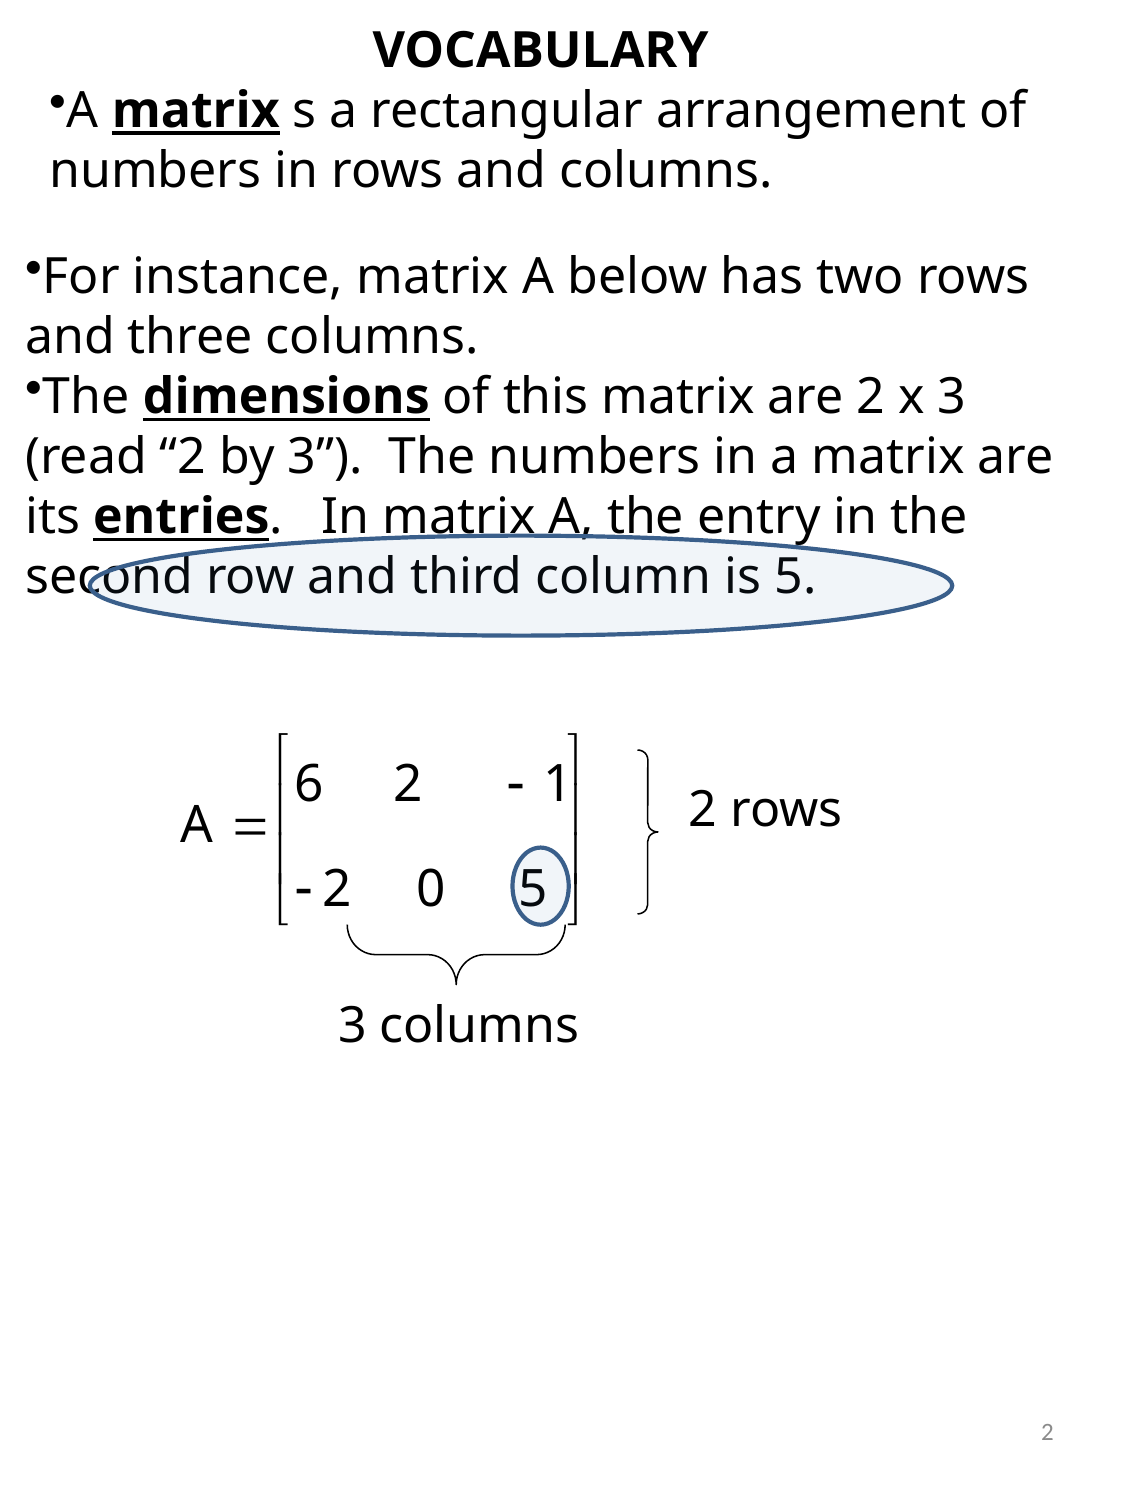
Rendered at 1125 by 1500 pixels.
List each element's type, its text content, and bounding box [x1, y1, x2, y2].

text_box [87, 533, 955, 638]
slide_number 2 [806, 1390, 1069, 1471]
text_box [174, 722, 599, 938]
text_box For instance, matrix A below has two rows and three columns. The dimensions of this matrix are 2 x 3 (read “2 by 3”). The numbers in a matrix are its entries. In matrix A, the entry in the second row and third column is 5. [10, 236, 1072, 672]
text_box VOCABULARY A matrix s a rectangular arrangement of numbers in rows and columns. [34, 9, 1047, 205]
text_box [637, 749, 888, 925]
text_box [309, 924, 609, 1036]
